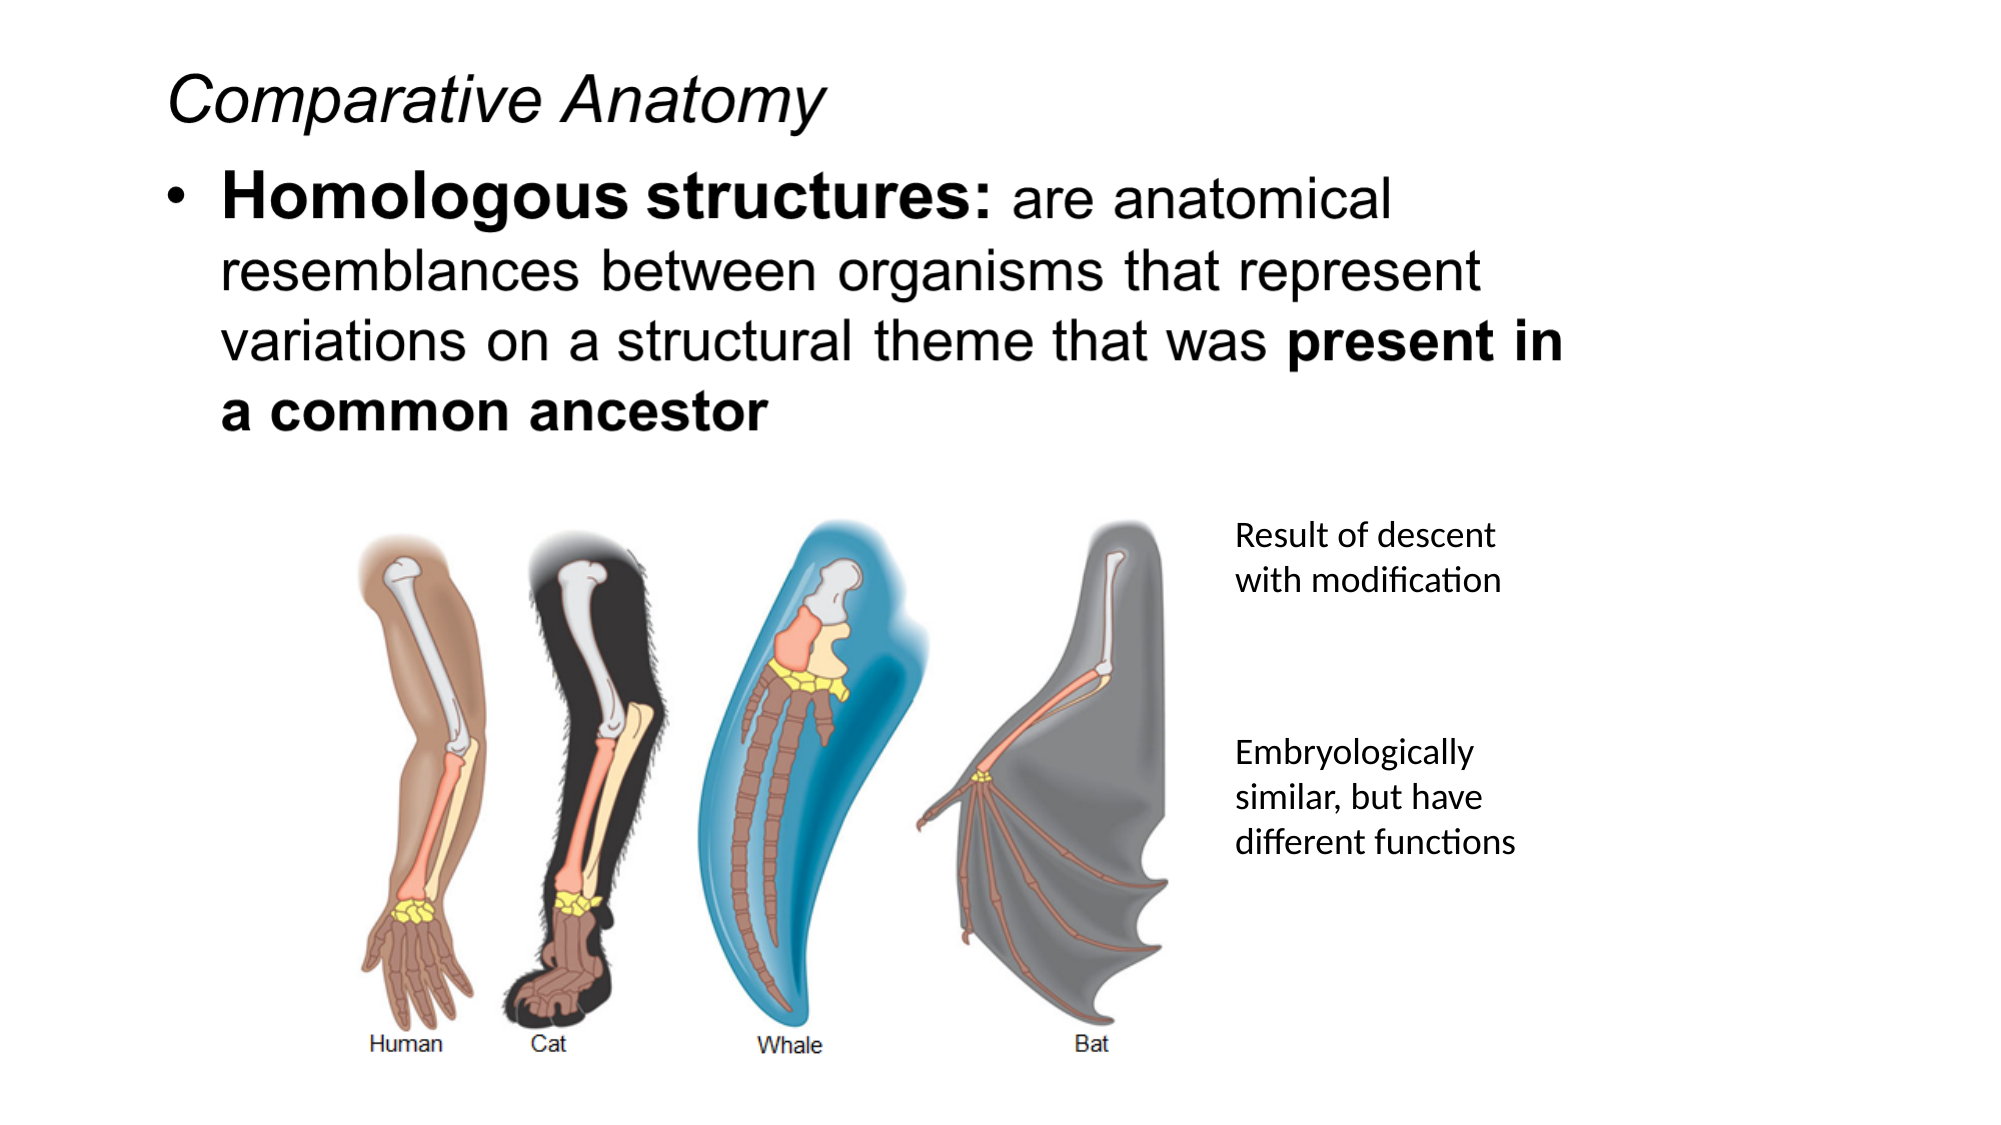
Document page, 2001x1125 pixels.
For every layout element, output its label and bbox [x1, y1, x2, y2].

picture [123, 37, 1616, 1088]
